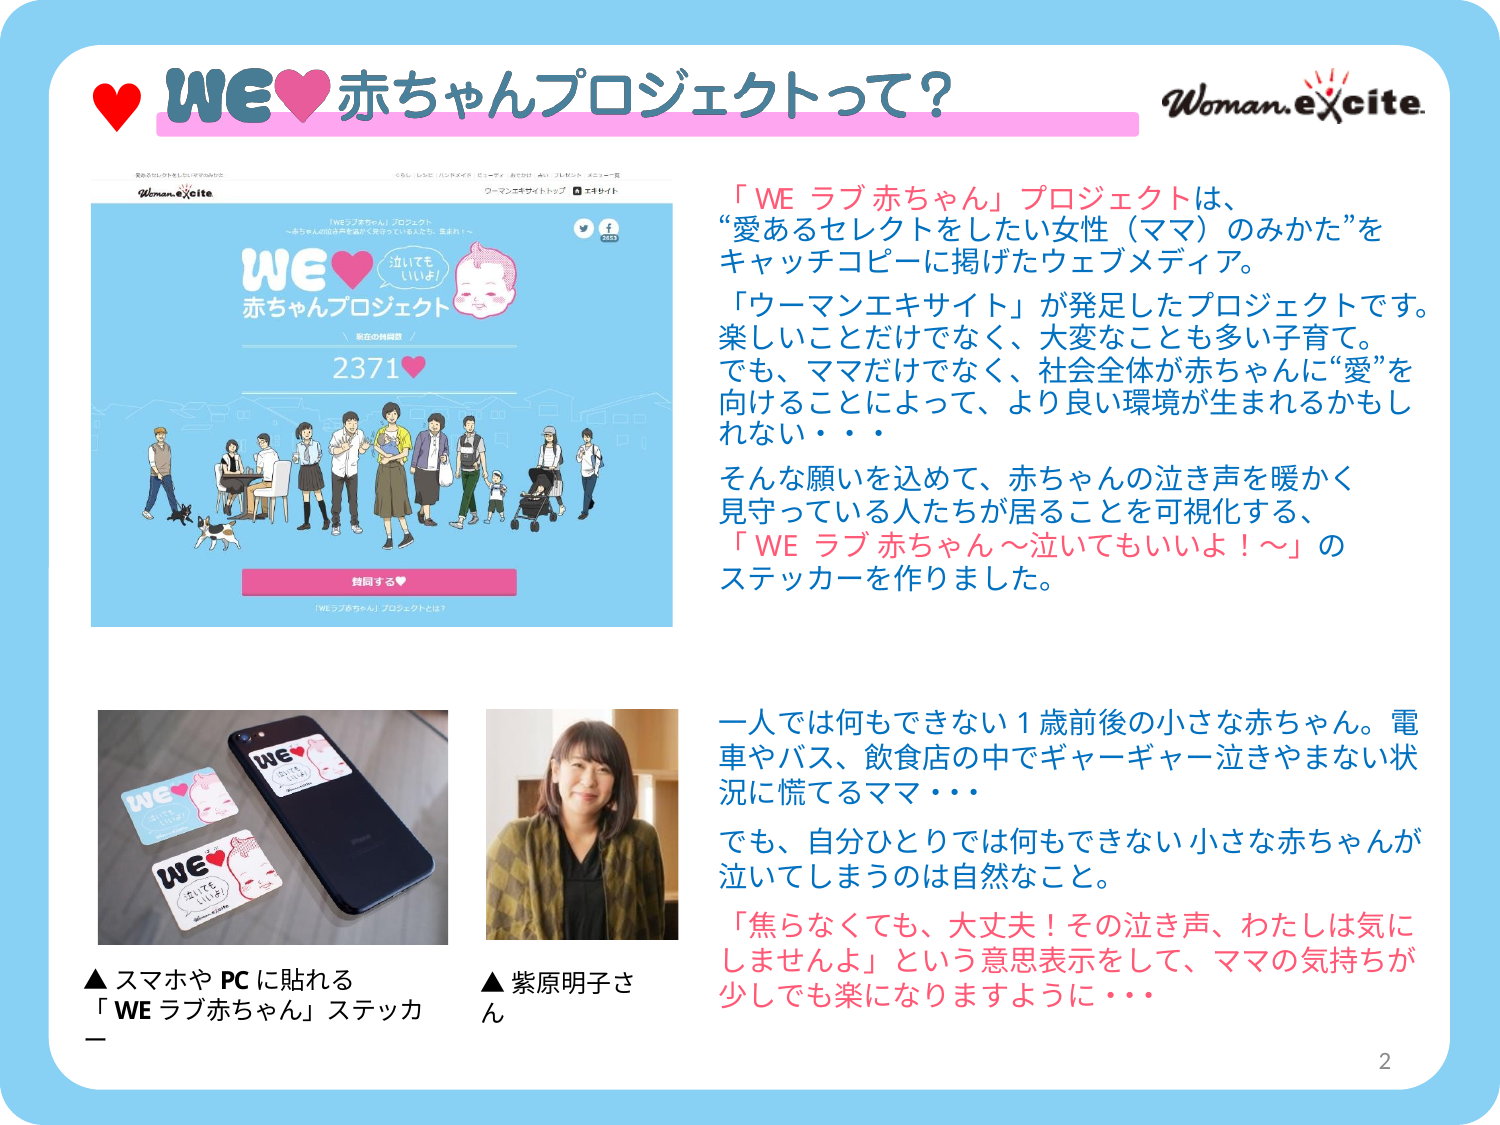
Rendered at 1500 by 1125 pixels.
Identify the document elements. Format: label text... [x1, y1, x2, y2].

text_box ▲スマホやPCに貼れる 「WEラブ赤ちゃん」ステッカー [81, 962, 446, 1055]
text_box 「WE ラブ 赤ちゃん」プロジェクトは、 “愛あるセレクトをしたい女性（ママ）のみかた”を キャッチコピーに掲げたウェブメディア。 「ウーマンエキサイト」が発足したプロジェクトです。楽しいことだけでなく、大変なことも多い子育て。 でも、ママだけでなく、社会全体が赤ちゃんに“愛”を向けることによって、より良い環境が生まれるかもしれない・・・ そんな願いを込めて、赤ちゃんの泣き声を暖かく 見守っている人たちが居ることを可視化する、 「WE ラブ 赤ちゃん 〜泣いてもいいよ！〜」の ステッカーを作りました。 [716, 182, 1428, 596]
text_box [97, 710, 449, 945]
slide_number 2 [1068, 1029, 1407, 1090]
text_box ▲紫原明子さん [478, 965, 658, 1028]
text_box [97, 65, 1013, 123]
text_box [486, 709, 679, 940]
picture [1162, 68, 1425, 124]
text_box 一人では何もできない1歳前後の小さな赤ちゃん。電車やバス、飲食店の中でギャーギャー泣きやまない状況に慌てるママ・・・ でも、自分ひとりでは何もできない 小さな赤ちゃんが泣いてしまうのは自然なこと。 「焦らなくても、大丈夫！その泣き声、わたしは気にしませんよ」という意思表示をして、ママの気持ちが少しでも楽になりますように・・・ [716, 702, 1428, 1013]
text_box [90, 173, 673, 627]
